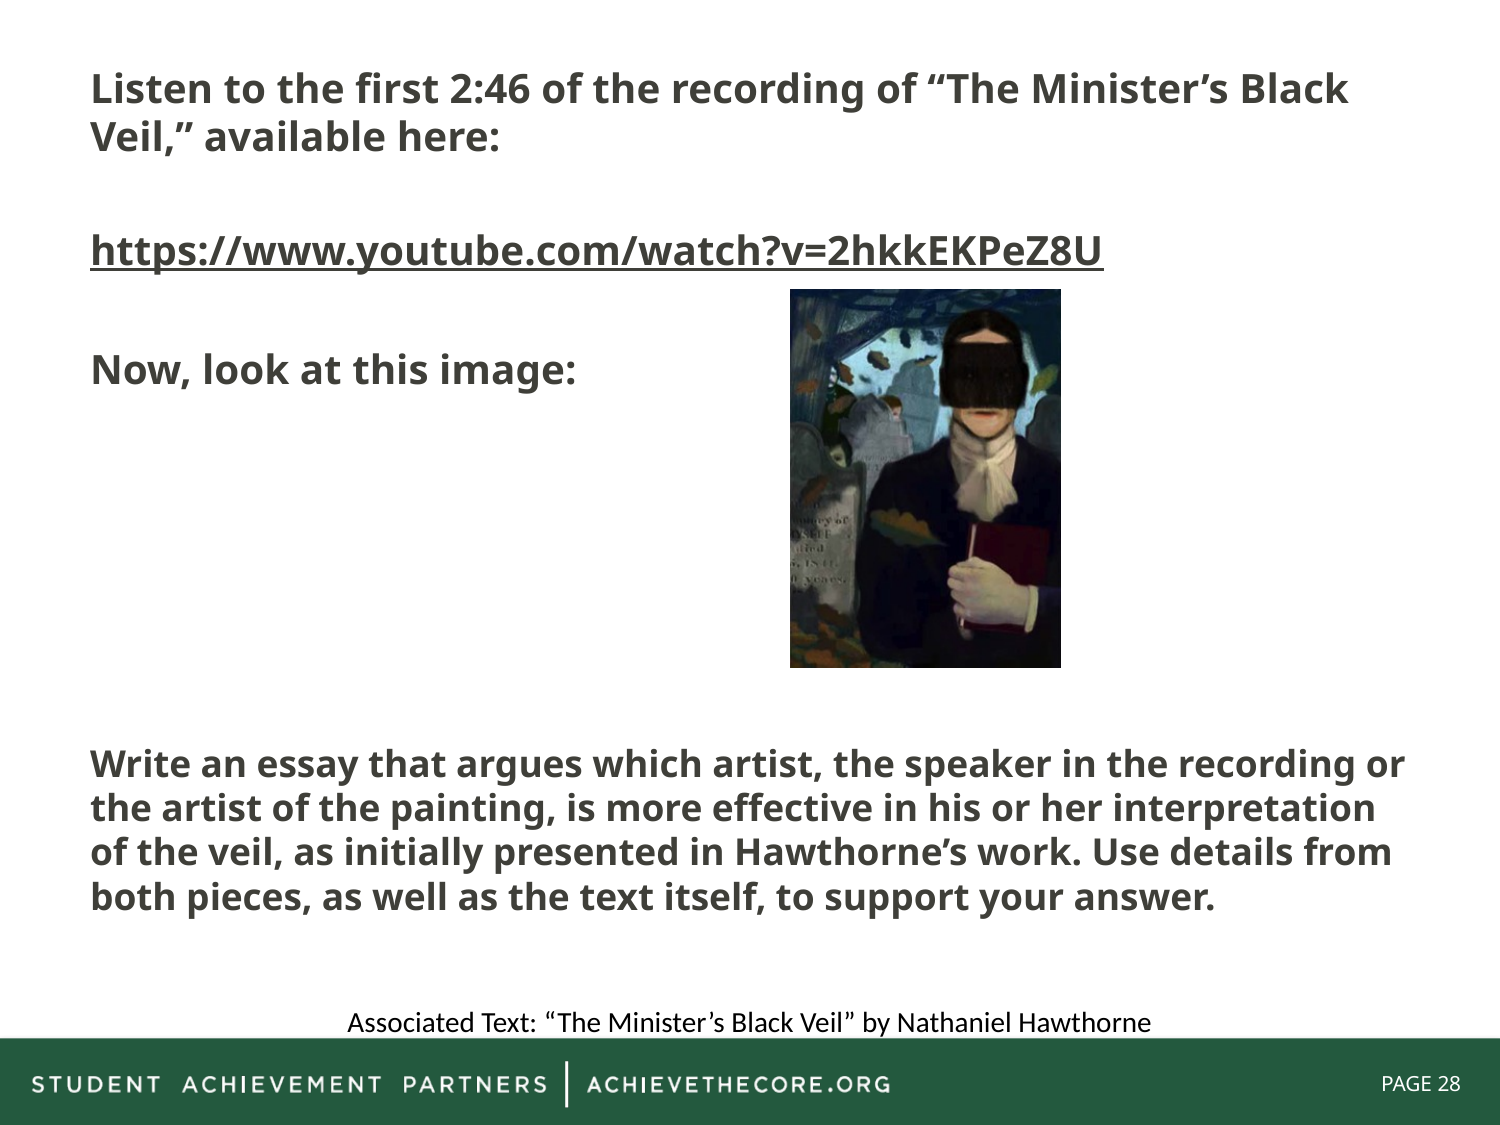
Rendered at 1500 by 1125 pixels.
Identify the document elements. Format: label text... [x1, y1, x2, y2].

text_box Associated Text: “The Minister’s Black Veil” by Nathaniel Hawthorne [74, 995, 1425, 1046]
picture [790, 289, 1061, 669]
list Listen to the first 2:46 of the recording of “The Minister’s Black Veil,” available here: https://www.youtube.com/watch?v=2hkkEKPeZ8U Now, look at this image: Write an essay that argues which artist, the speaker in the recording or the artist of the painting, is more effective in his or her interpretation of the veil, as initially presented in Hawthorne’s work. Use details from both pieces, as well as the text itself, to support your answer. [75, 55, 1425, 950]
